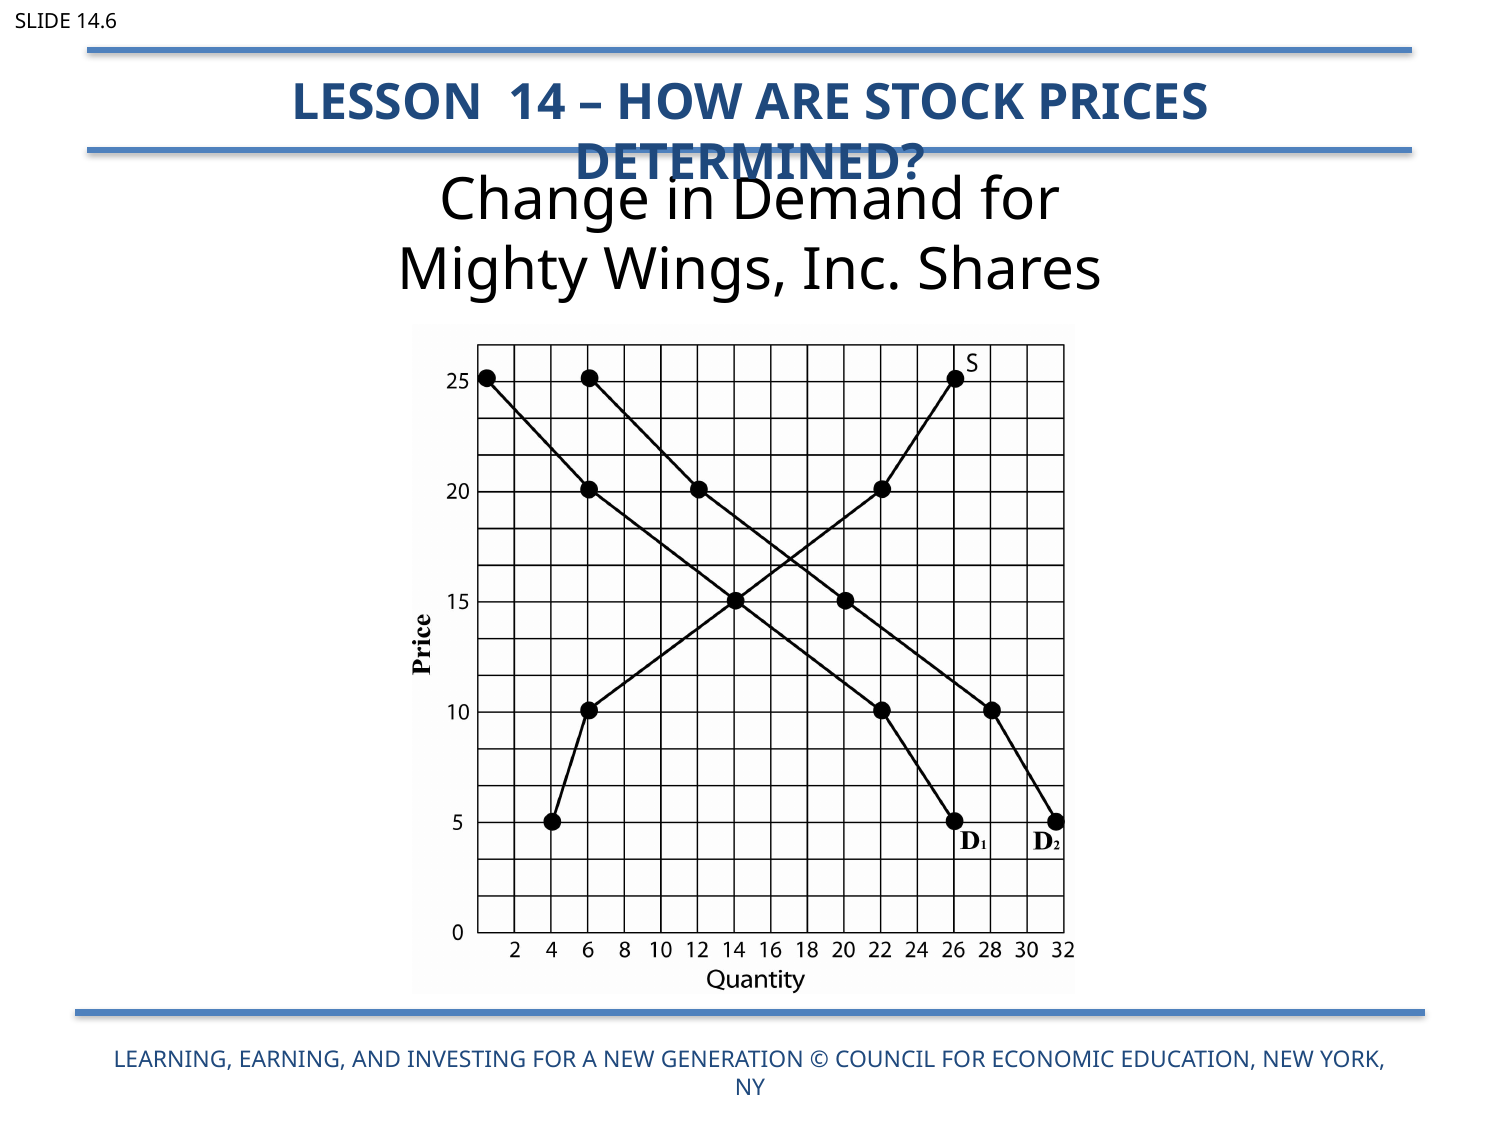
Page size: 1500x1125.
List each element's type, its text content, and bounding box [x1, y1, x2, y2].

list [412, 324, 1076, 994]
text_box Slide 14.6 [0, 0, 213, 40]
text_box Lesson 14 – How are Stock Prices Determined? [125, 159, 1375, 198]
text_box Lesson 14 – How are Stock Prices Determined? [125, 62, 1375, 149]
title Change in Demand for Mighty Wings, Inc. Shares [75, 137, 1425, 325]
